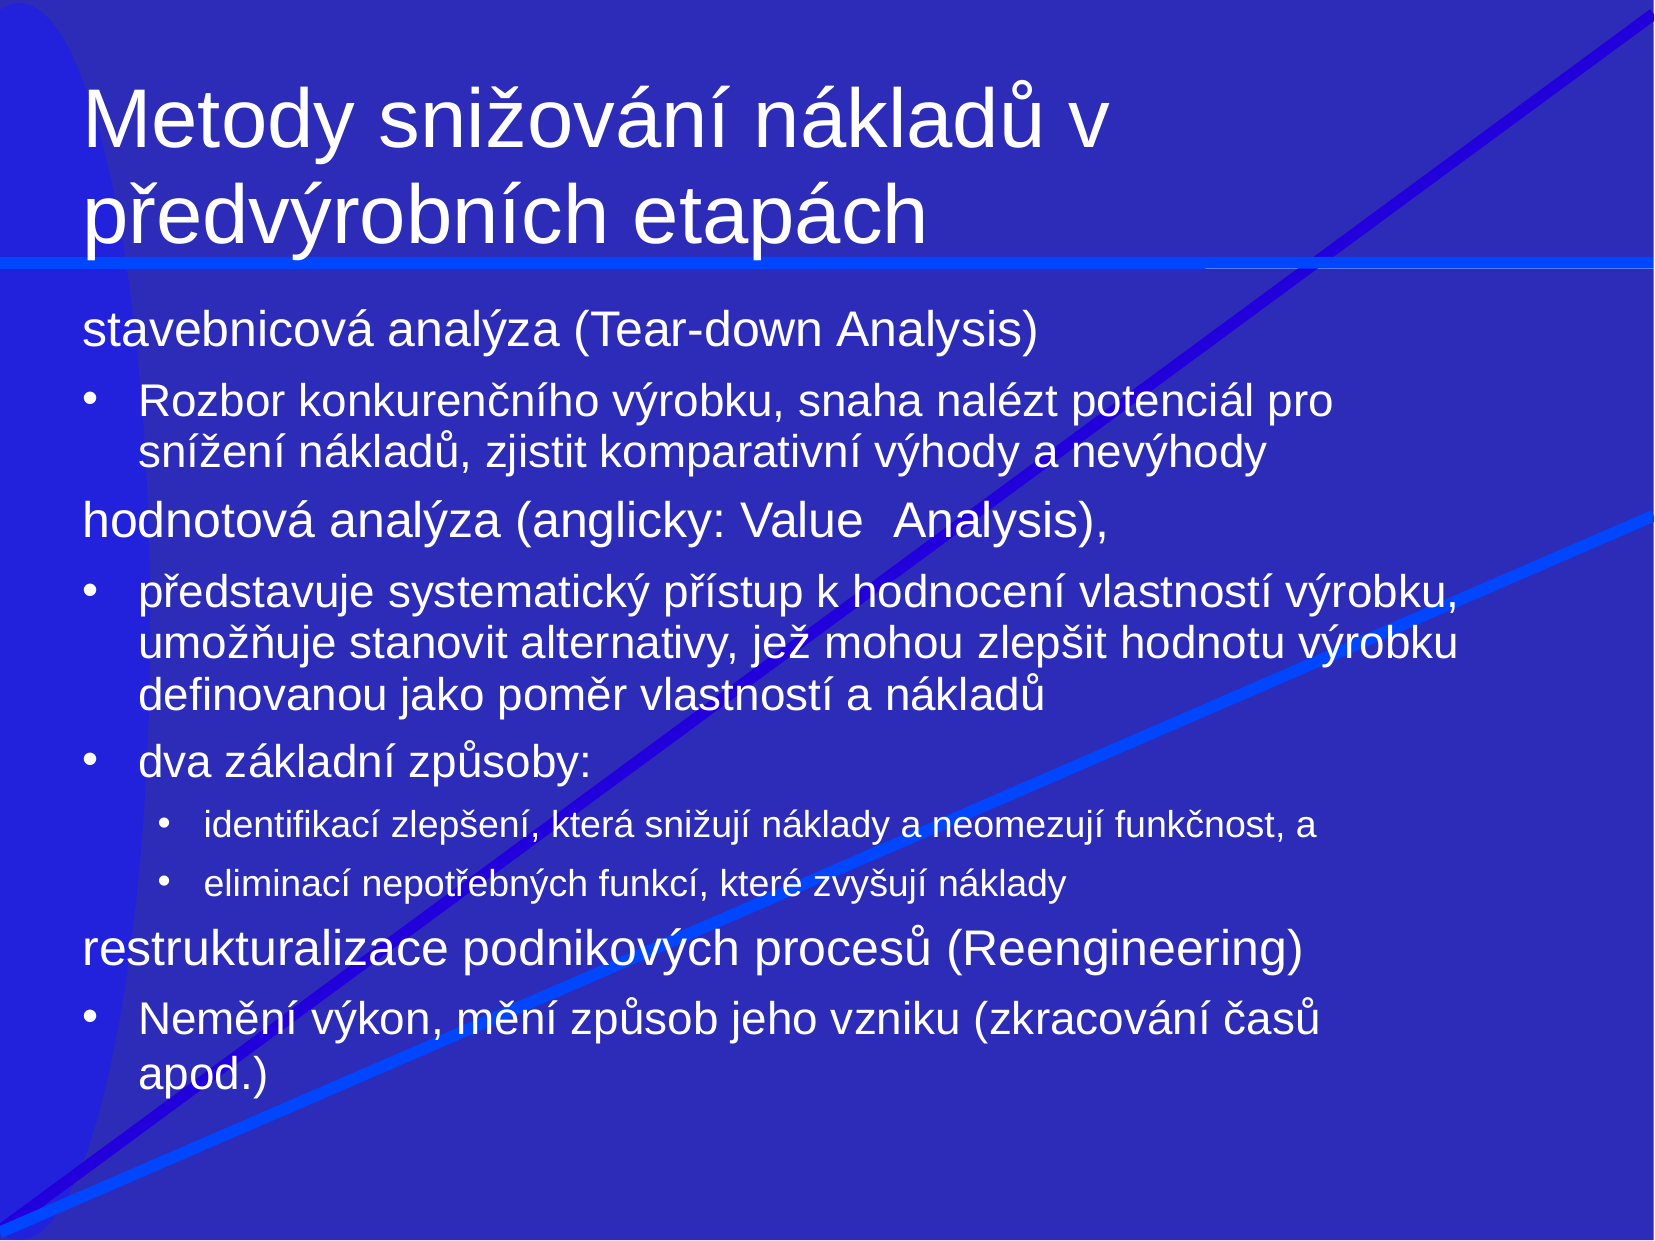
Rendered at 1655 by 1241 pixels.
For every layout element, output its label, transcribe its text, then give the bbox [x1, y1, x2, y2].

title Metody snižování nákladů v předvýrobních etapách [80, 67, 1574, 275]
text_box stavebnicová analýza (Tear-down Analysis) Rozbor konkurenčního výrobku, snaha nalézt potenciál pro snížení nákladů, zjistit komparativní výhody a nevýhody hodnotová analýza (anglicky: Value Analysis), představuje systematický přístup k hodnocení vlastností výrobku, umožňuje stanovit alternativy, jež mohou zlepšit hodnotu výrobku definovanou jako poměr vlastností a nákladů dva základní způsoby: identifikací zlepšení, která snižují náklady a neomezují funkčnost, a eliminací nepotřebných funkcí, které zvyšují náklady restrukturalizace podnikových procesů (Reengineering) Nemění výkon, mění způsob jeho vzniku (zkracování časů apod.) [80, 296, 1496, 1099]
